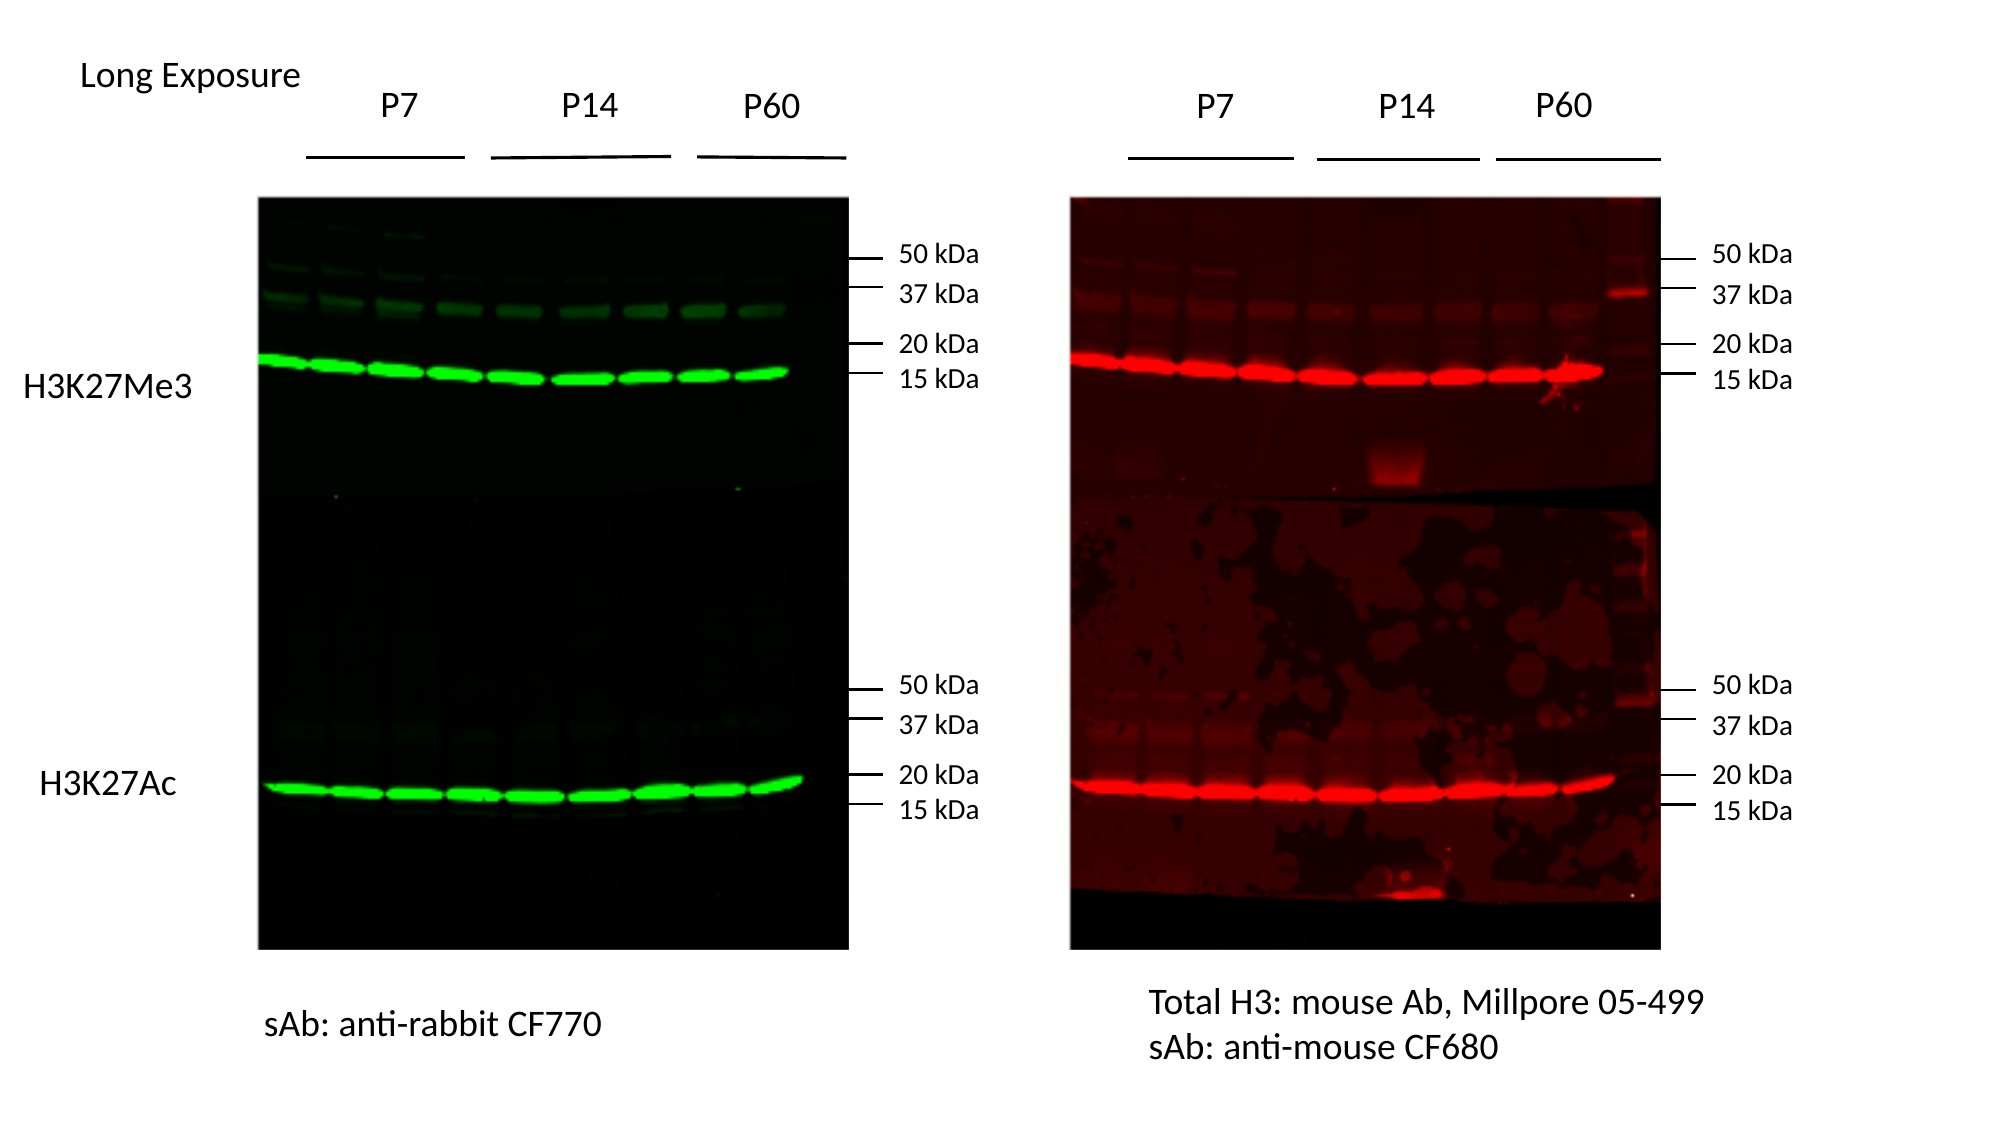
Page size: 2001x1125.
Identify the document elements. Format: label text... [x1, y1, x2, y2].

text_box 37 kDa [1697, 267, 1809, 317]
text_box 50 kDa [1697, 658, 1809, 698]
text_box 15 kDa [1697, 784, 1809, 834]
text_box 50 kDa [883, 226, 995, 266]
text_box Long Exposure [65, 42, 317, 103]
text_box 15 kDa [883, 352, 995, 403]
picture [255, 194, 849, 950]
text_box 20 kDa [1697, 748, 1809, 784]
text_box 20 kDa [883, 316, 995, 352]
text_box P60 [728, 73, 816, 134]
text_box 15 kDa [1697, 353, 1809, 403]
text_box P14 [546, 72, 634, 133]
text_box 37 kDa [883, 697, 995, 747]
text_box 50 kDa [1697, 227, 1809, 267]
text_box P60 [1520, 72, 1608, 133]
text_box 20 kDa [1697, 317, 1809, 353]
text_box H3K27Ac [24, 750, 192, 811]
text_box 20 kDa [883, 747, 995, 783]
text_box 37 kDa [883, 266, 995, 316]
text_box P7 [365, 72, 434, 133]
text_box 50 kDa [883, 657, 995, 697]
text_box P14 [1363, 73, 1451, 134]
text_box 37 kDa [1697, 698, 1809, 748]
text_box P7 [1181, 73, 1250, 134]
text_box sAb: anti-rabbit CF770 [249, 991, 617, 1052]
text_box Total H3: mouse Ab, Millpore 05-499 sAb: anti-mouse CF680 [1133, 969, 1720, 1075]
text_box 15 kDa [883, 783, 995, 834]
picture [1067, 194, 1661, 950]
text_box H3K27Me3 [8, 354, 208, 414]
